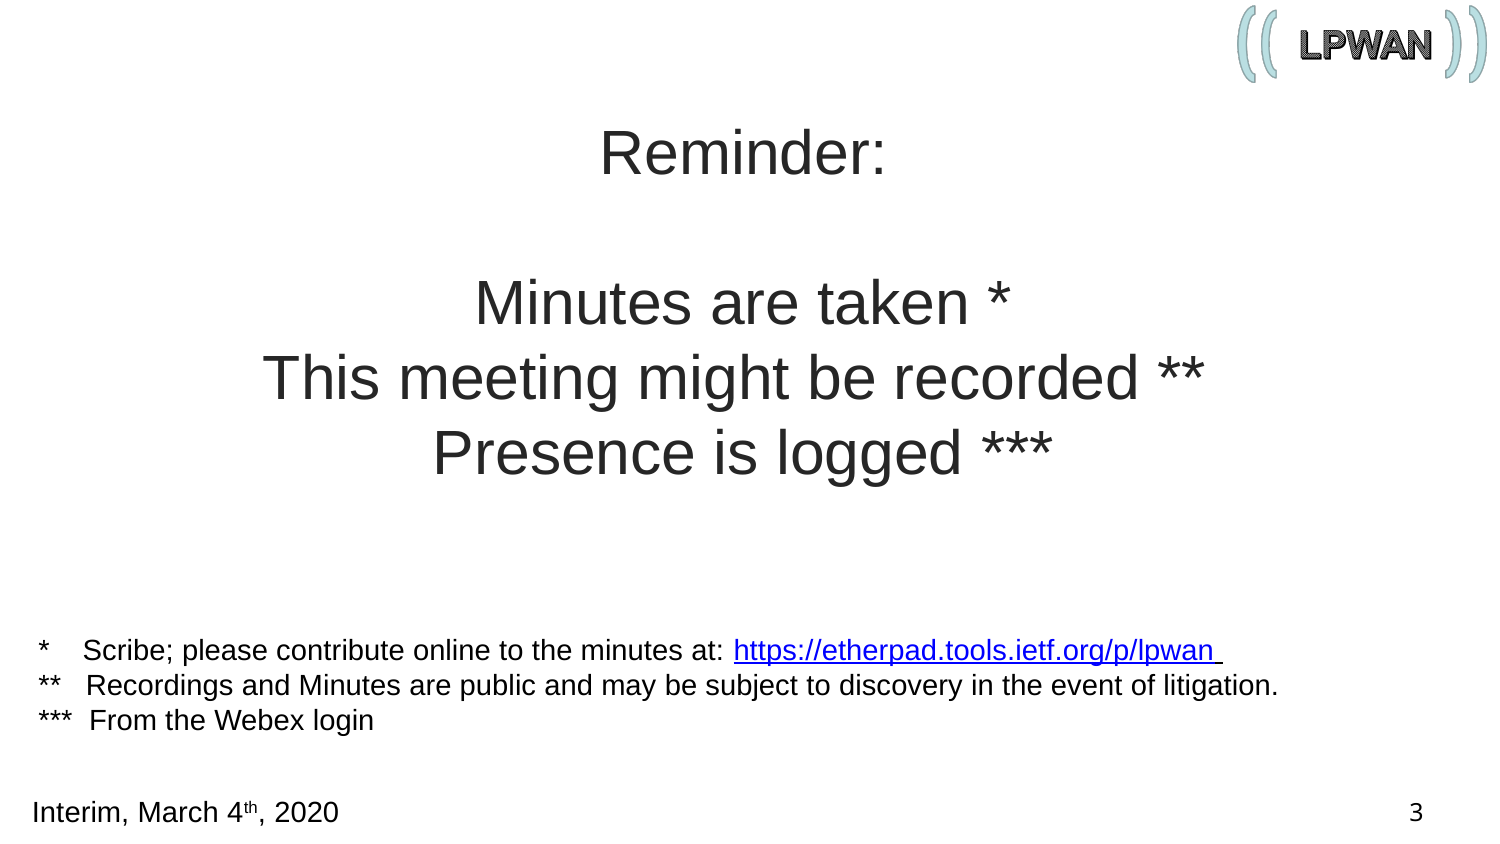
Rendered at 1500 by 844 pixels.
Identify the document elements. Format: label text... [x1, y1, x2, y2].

slide_number 3 [1358, 791, 1439, 837]
picture [1237, 5, 1487, 83]
text_box Reminder: Minutes are taken * This meeting might be recorded ** Presence is logged *** [223, 65, 1264, 535]
text_box * Scribe; please contribute online to the minutes at: https://etherpad.tools.ietf.org/p/lpwan ** Recordings and Minutes are public and may be subject to discovery in the event of litigation. *** From the Webex login [27, 625, 1477, 742]
